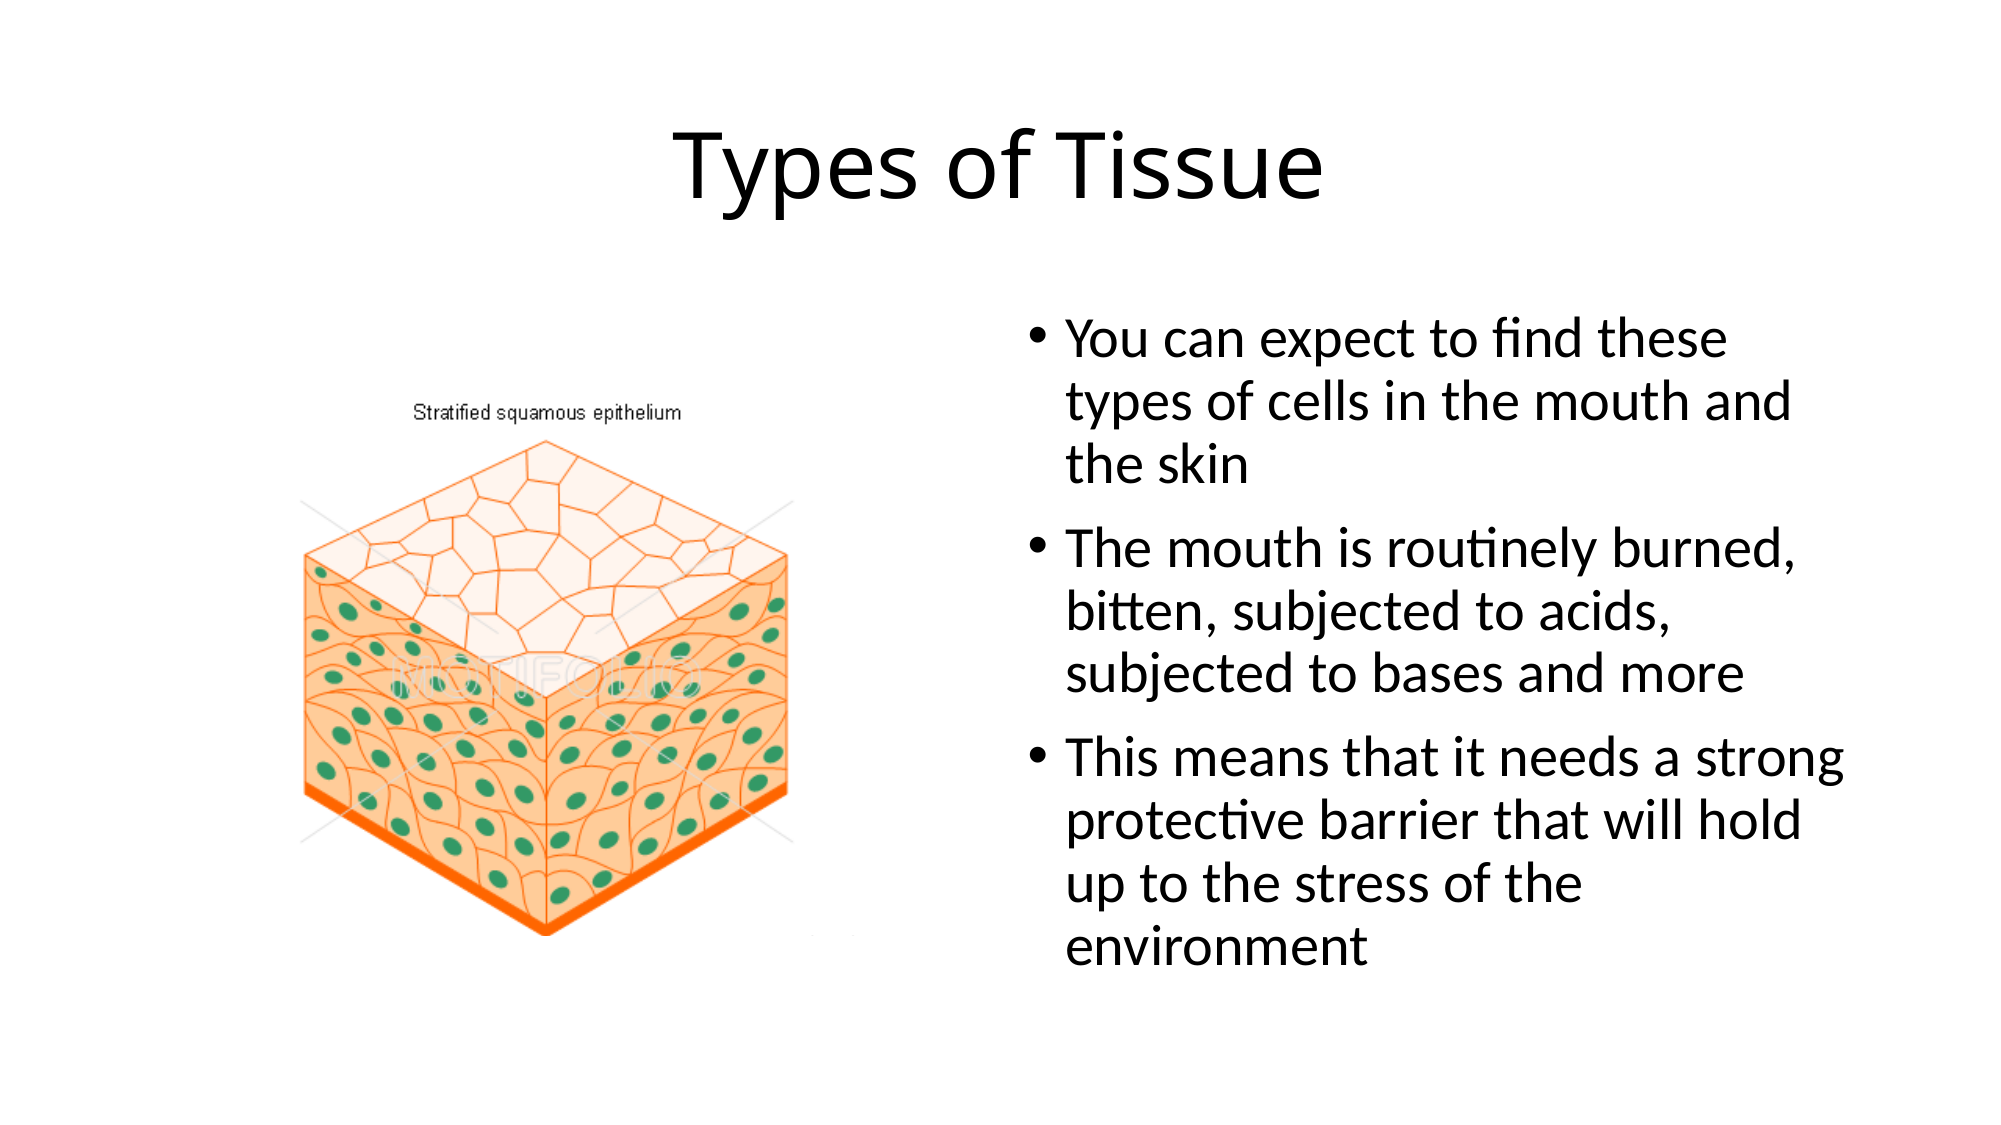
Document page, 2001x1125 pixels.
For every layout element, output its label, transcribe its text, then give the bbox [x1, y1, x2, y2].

list You can expect to find these types of cells in the mouth and the skin The mouth is routinely burned, bitten, subjected to acids, subjected to bases and more This means that it needs a strong protective barrier that will hold up to the stress of the environment [1012, 299, 1863, 1014]
title Types of Tissue [137, 59, 1863, 278]
picture [172, 391, 918, 936]
